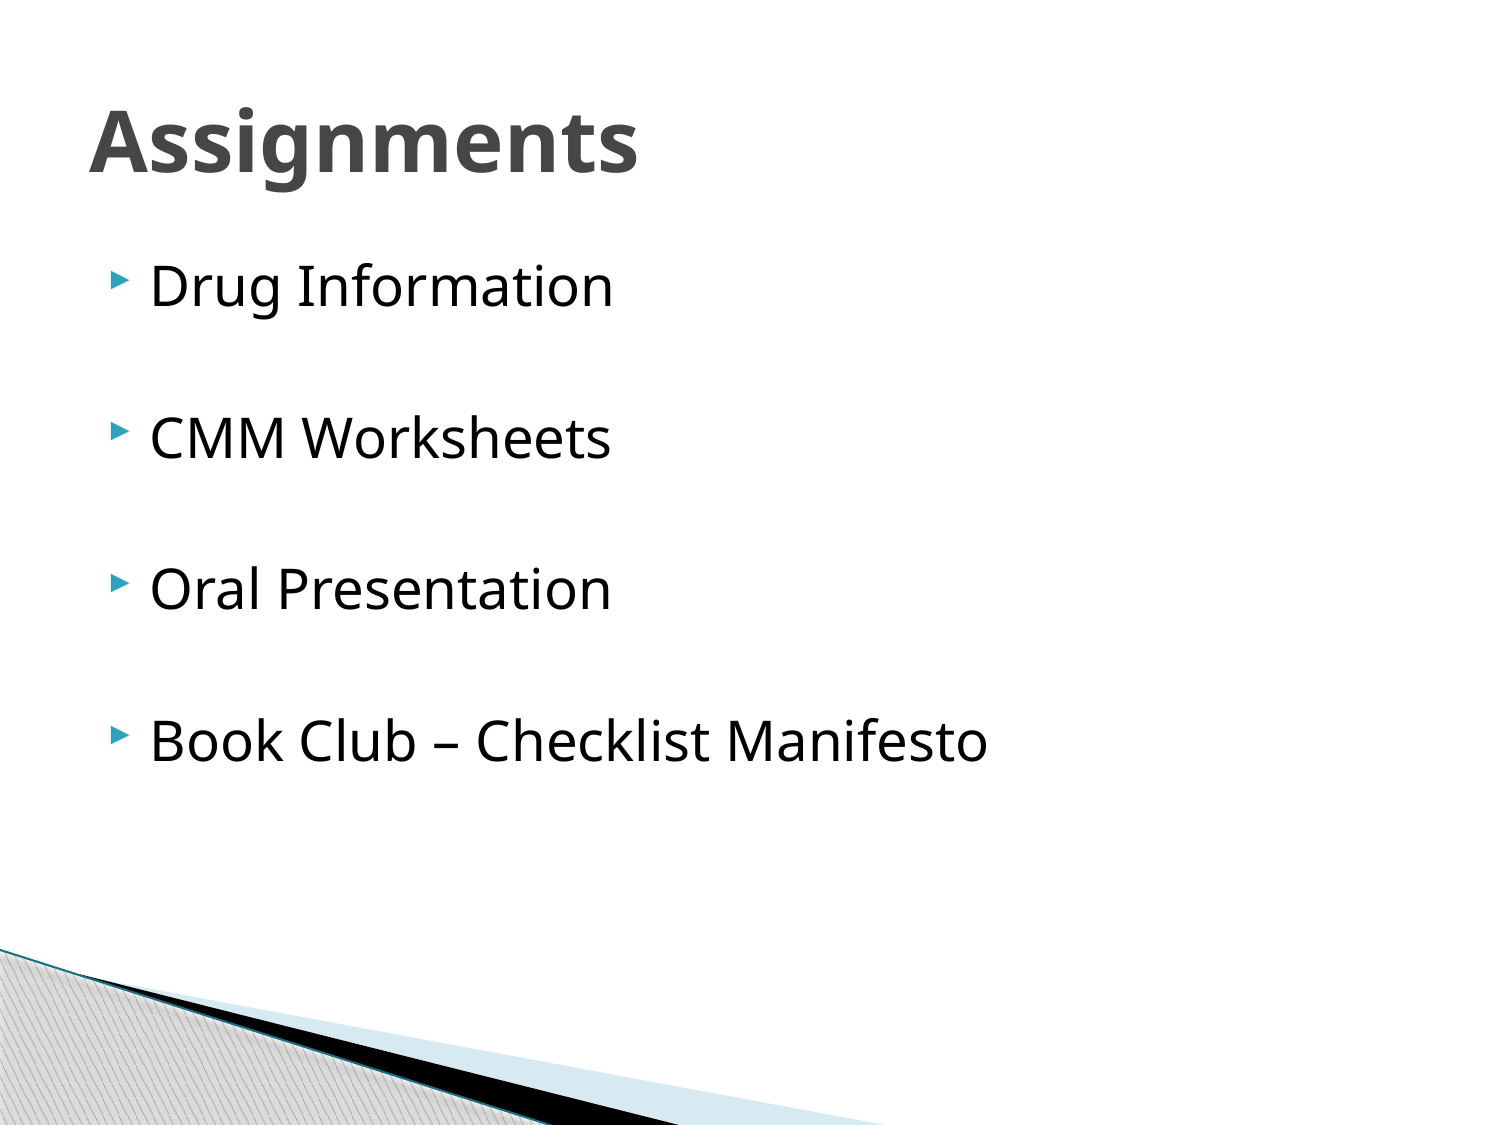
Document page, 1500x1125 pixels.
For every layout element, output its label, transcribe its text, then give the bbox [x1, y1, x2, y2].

list Drug Information CMM Worksheets Oral Presentation Book Club – Checklist Manifesto [75, 243, 1425, 986]
title Assignments [75, 45, 1425, 233]
